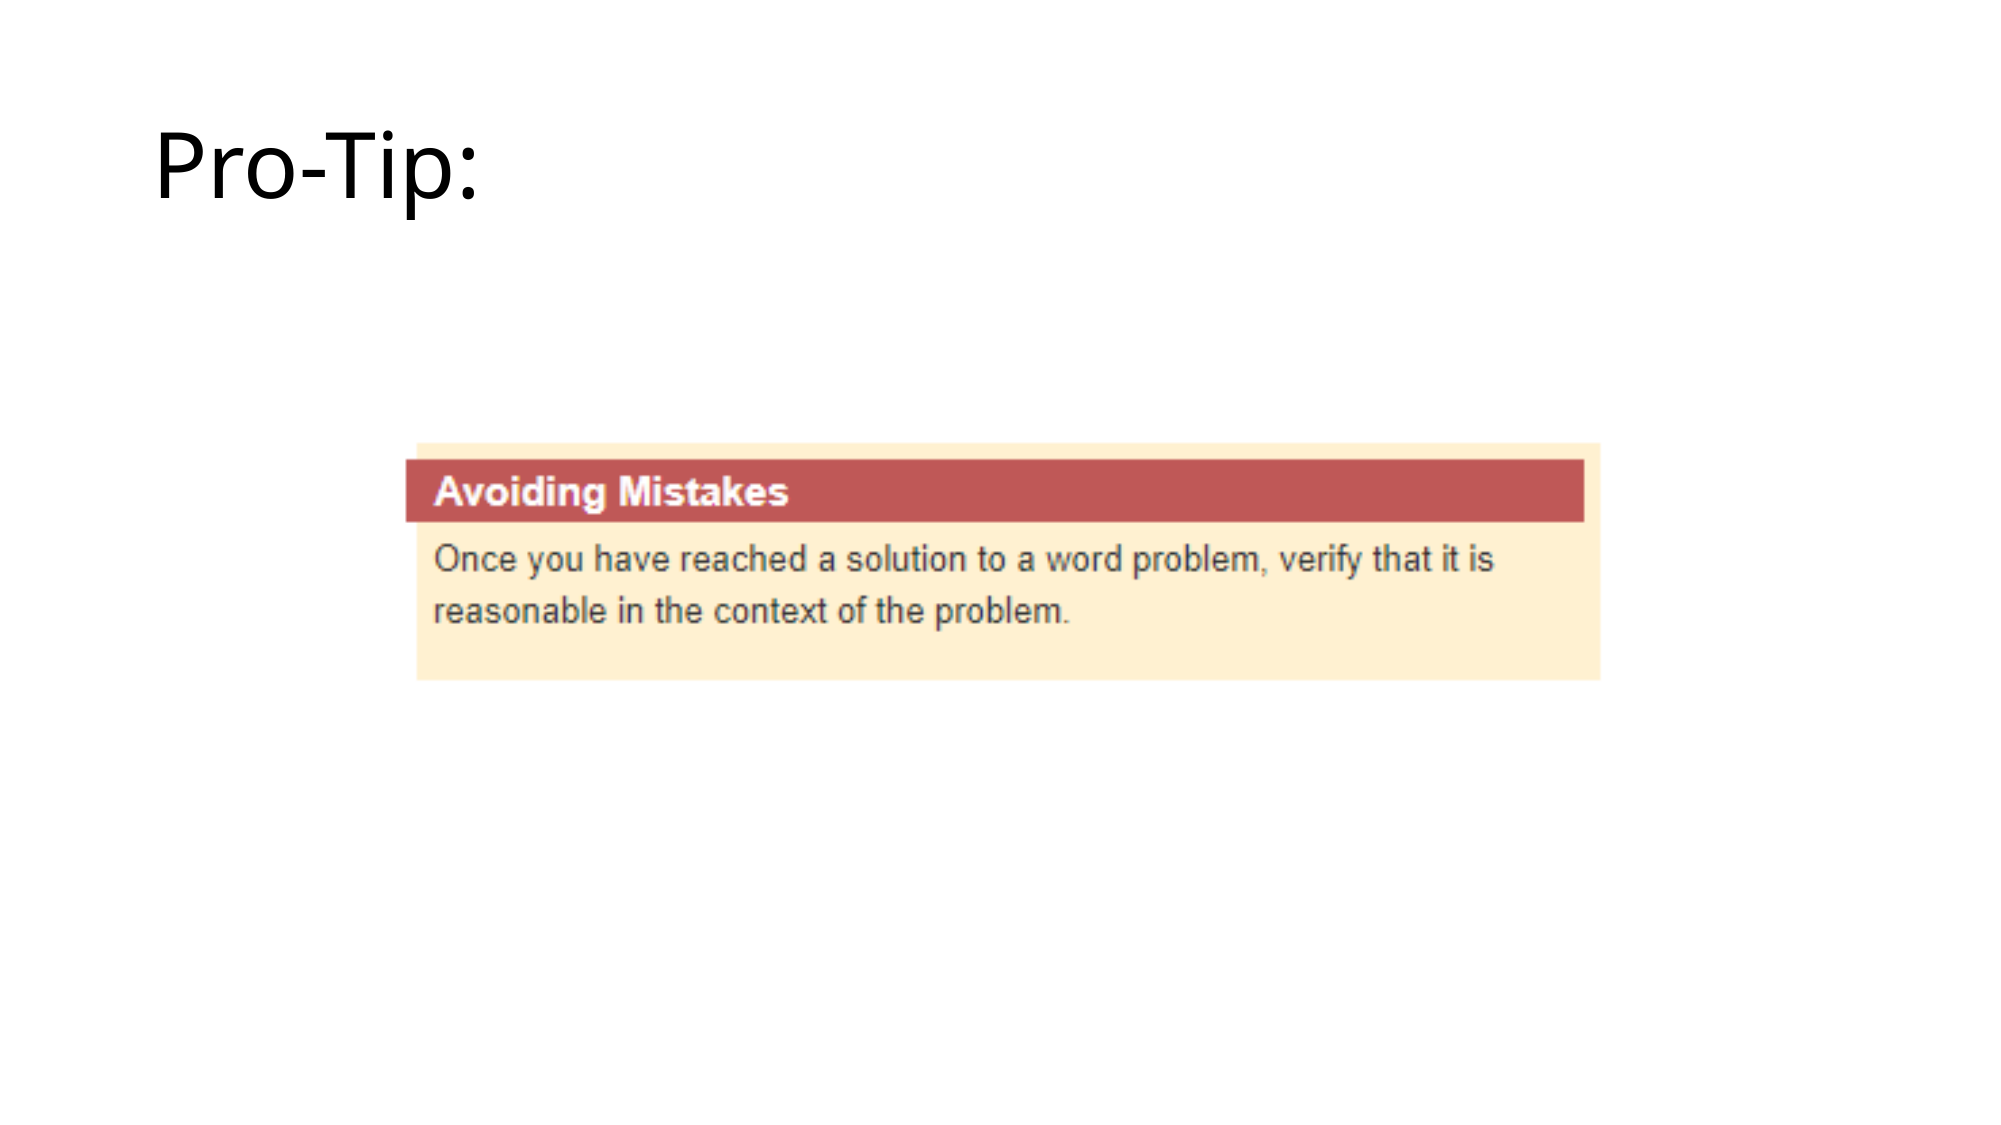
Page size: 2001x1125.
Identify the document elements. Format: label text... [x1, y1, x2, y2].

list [396, 433, 1604, 692]
title Pro-Tip: [137, 59, 1863, 278]
